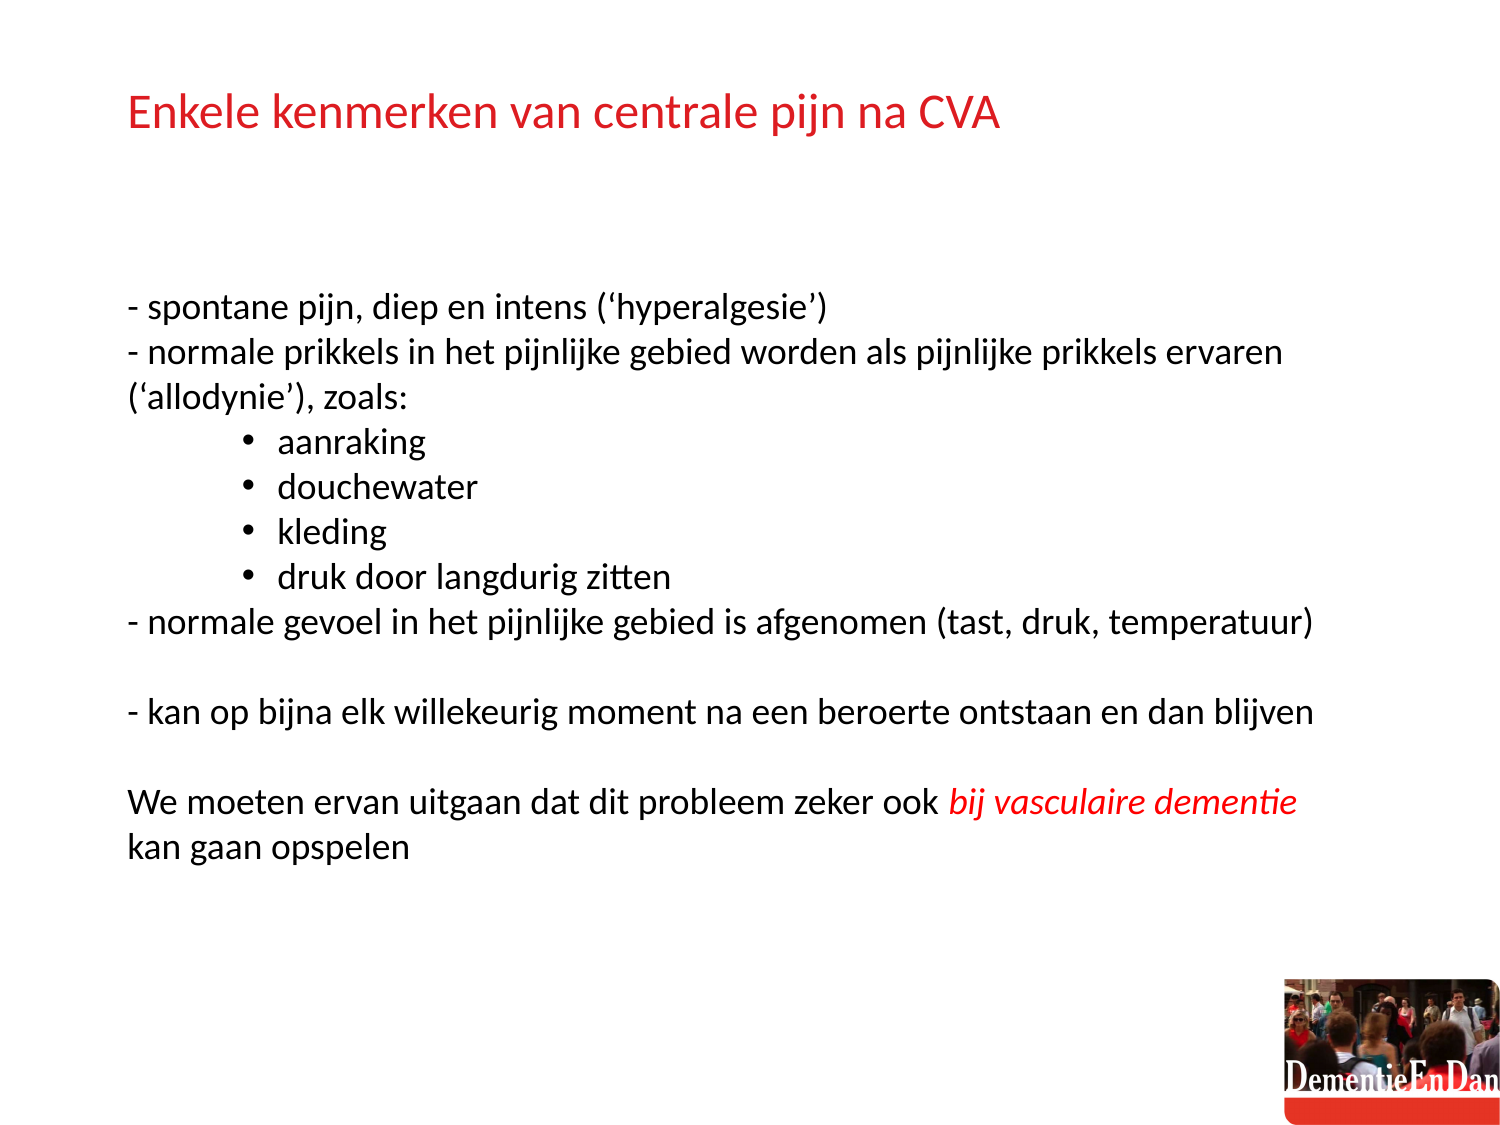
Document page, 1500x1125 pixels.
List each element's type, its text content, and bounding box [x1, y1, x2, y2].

picture [1283, 979, 1500, 1125]
text_box Enkele kenmerken van centrale pijn na CVA [112, 71, 1400, 146]
text_box - spontane pijn, diep en intens (‘hyperalgesie’) - normale prikkels in het pijnlijke gebied worden als pijnlijke prikkels ervaren (‘allodynie’), zoals: aanraking douchewater kleding druk door langdurig zitten - normale gevoel in het pijnlijke gebied is afgenomen (tast, druk, temperatuur) - kan op bijna elk willekeurig moment na een beroerte ontstaan en dan blijven We moeten ervan uitgaan dat dit probleem zeker ook bij vasculaire dementie kan gaan opspelen [112, 274, 1350, 965]
